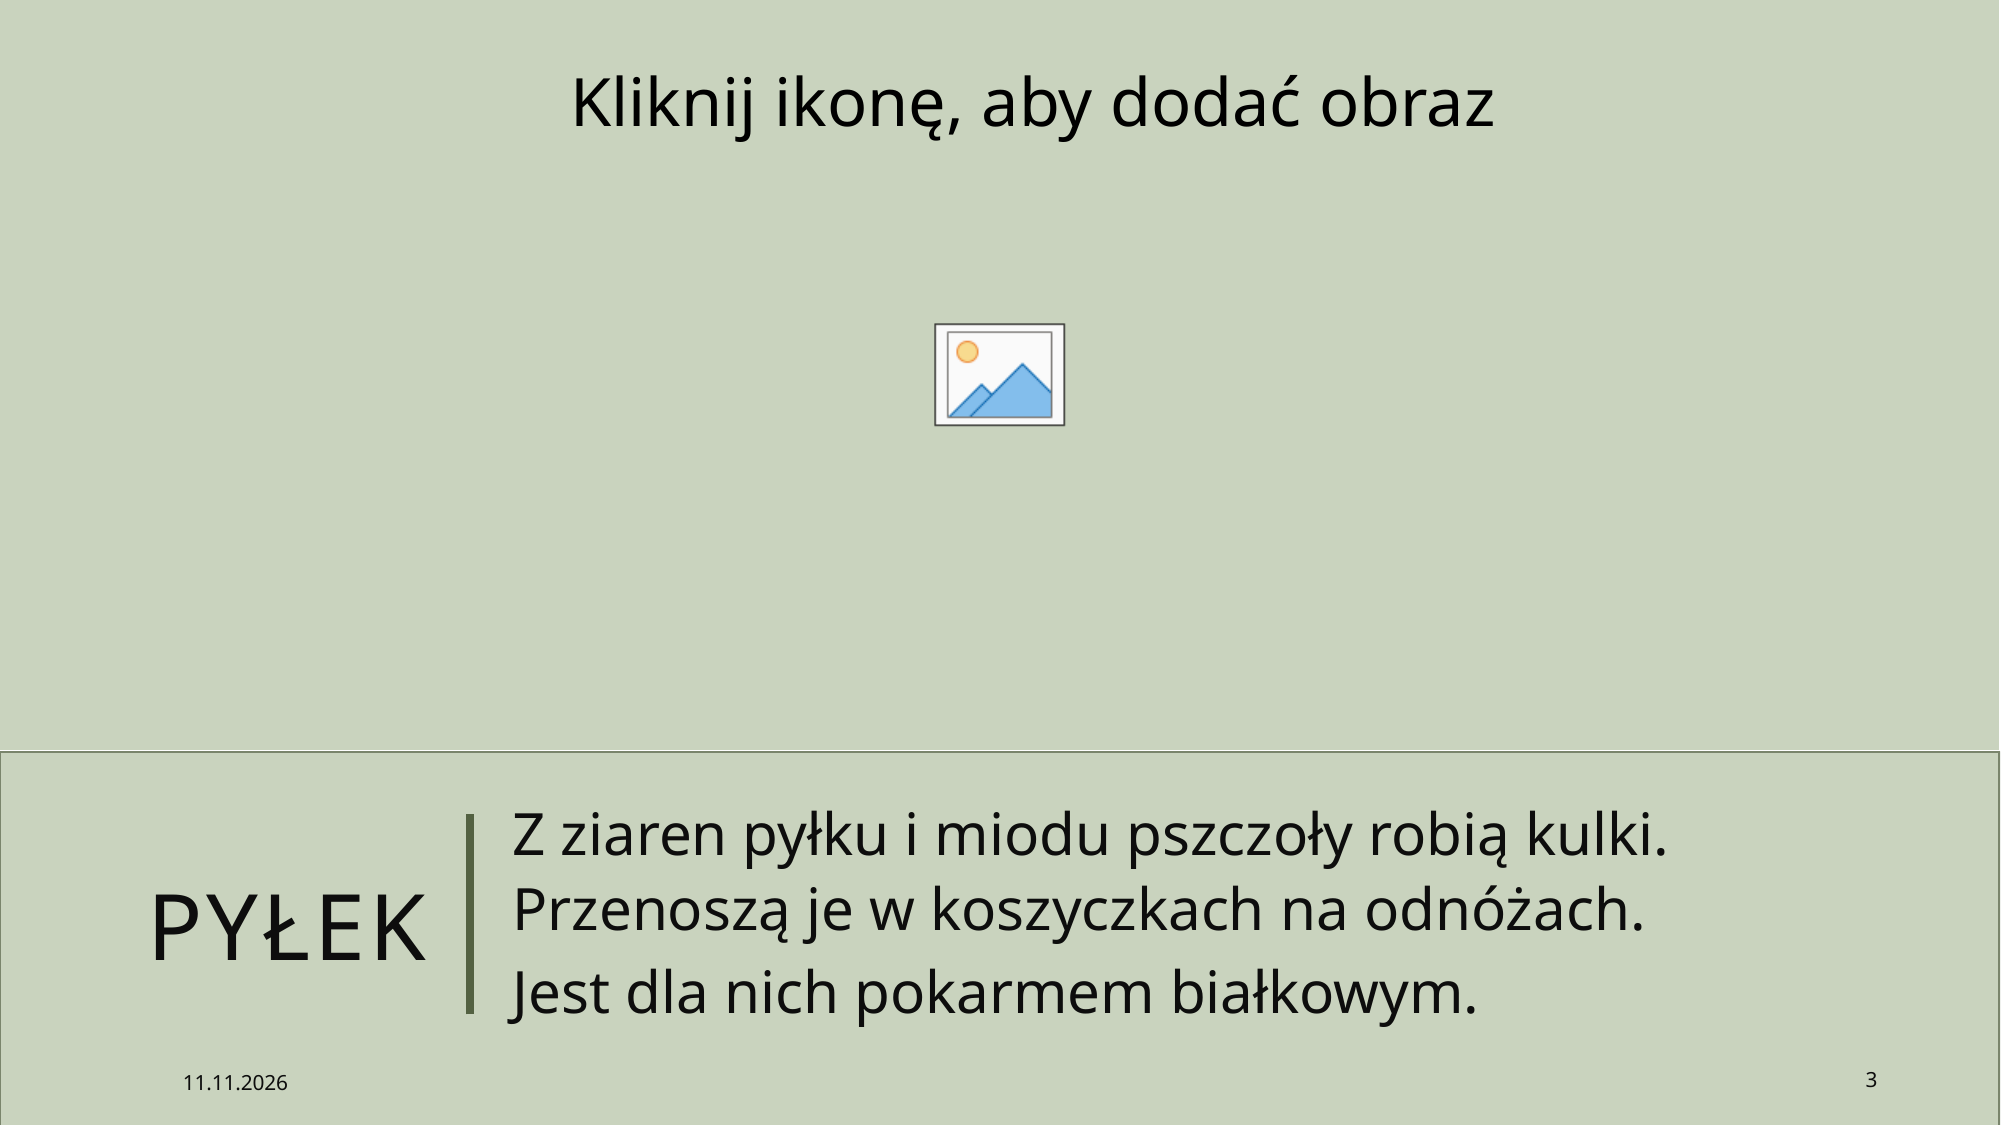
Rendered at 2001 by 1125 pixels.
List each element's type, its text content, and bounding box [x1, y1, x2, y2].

slide_number 3 [1850, 1055, 1983, 1107]
title Pyłek [17, 813, 443, 1054]
list Z ziaren pyłku i miodu pszczoły robią kulki. Przenoszą je w koszyczkach na odnóżach. Jest dla nich pokarmem białkowym. [497, 768, 1983, 1054]
picture [0, 0, 2000, 751]
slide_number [168, 1061, 443, 1107]
